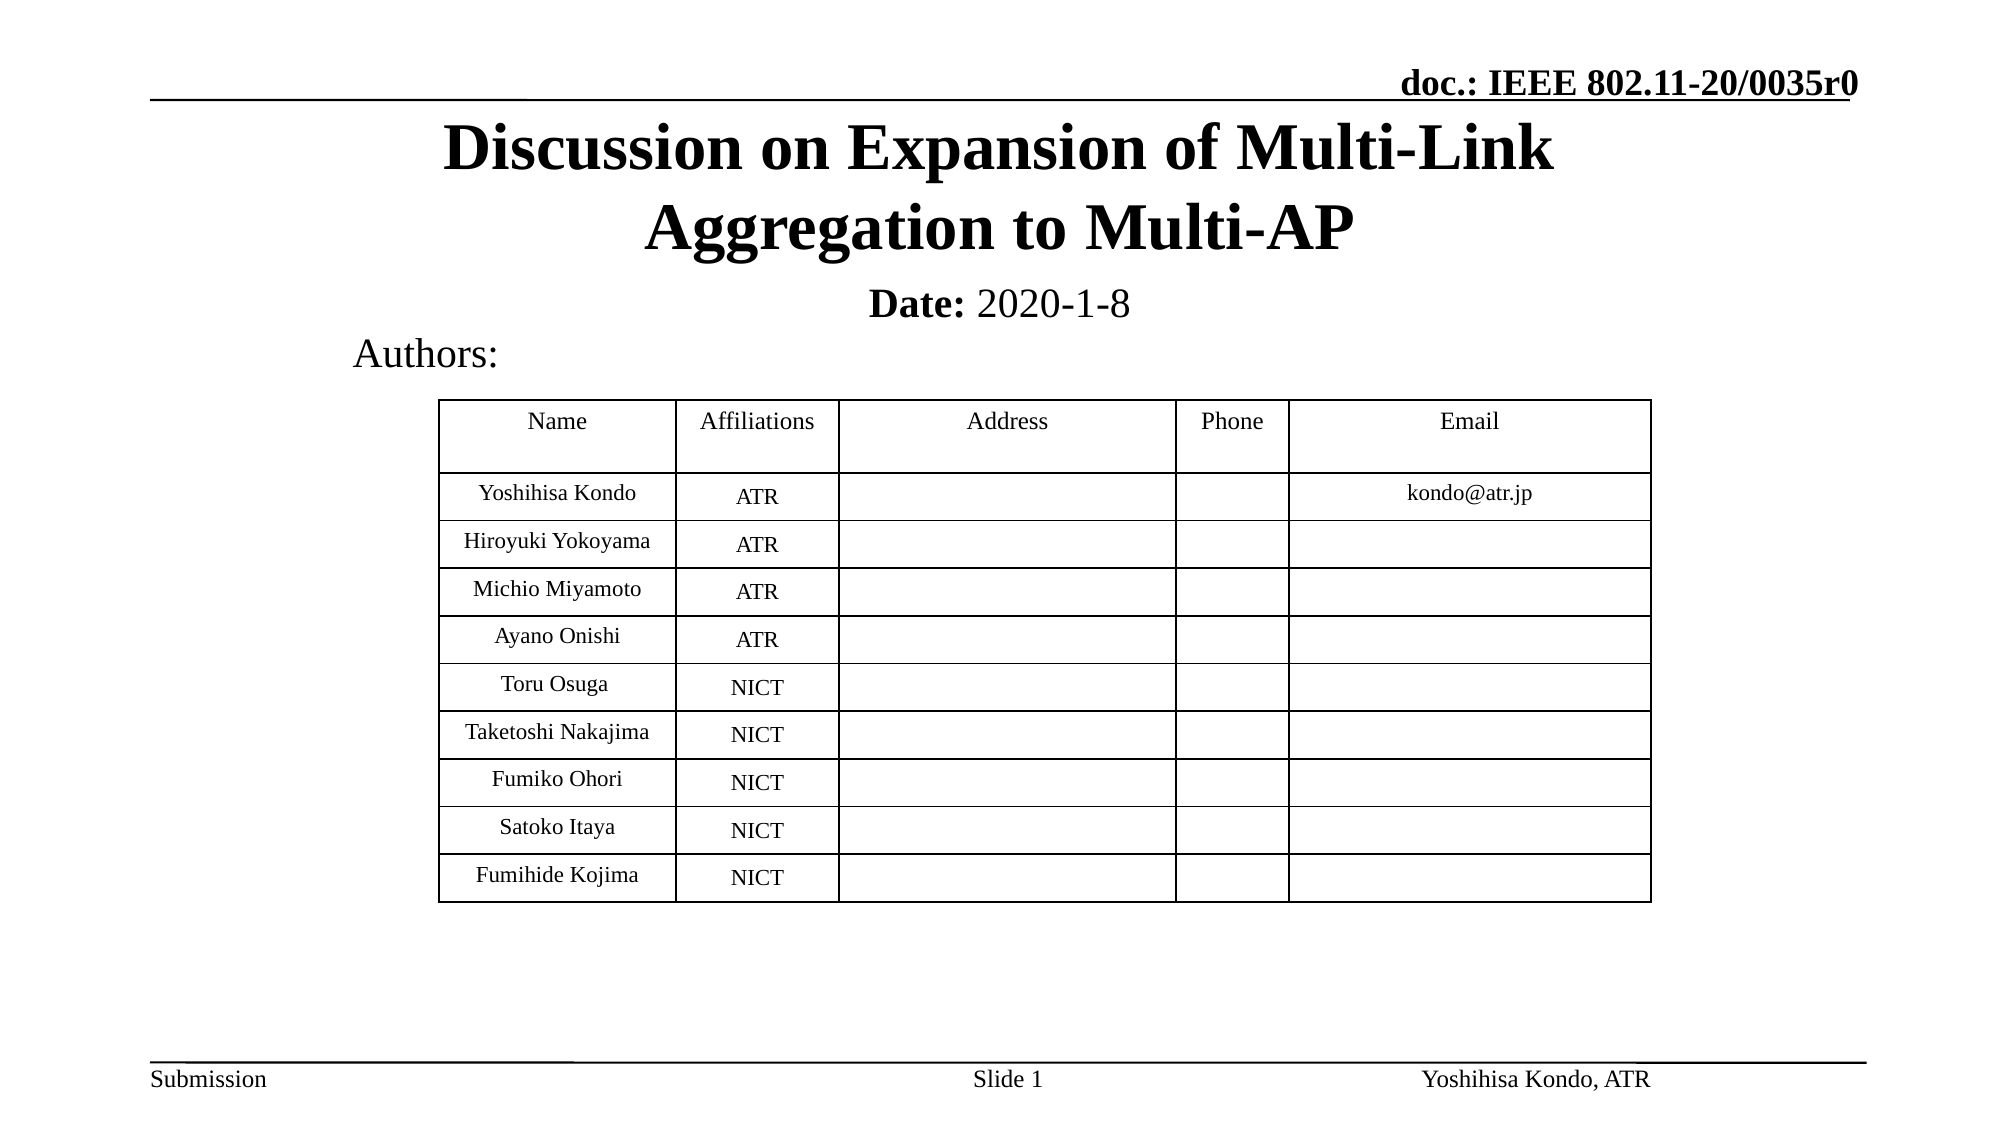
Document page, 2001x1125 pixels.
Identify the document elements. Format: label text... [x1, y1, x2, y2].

table_cell [1177, 521, 1288, 567]
table_cell [1290, 855, 1650, 901]
table_cell [840, 569, 1175, 615]
text_box Authors: [337, 318, 575, 381]
table_cell ATR [677, 617, 838, 663]
table_cell Taketoshi Nakajima [440, 712, 675, 758]
table_cell NICT [677, 855, 838, 901]
table_cell Ayano Onishi [440, 617, 675, 663]
table_cell [840, 521, 1175, 567]
table_cell NICT [677, 712, 838, 758]
table_cell Satoko Itaya [440, 807, 675, 853]
table_cell [840, 474, 1175, 520]
table_cell NICT [677, 664, 838, 710]
footer Yoshihisa Kondo, ATR [1152, 1061, 1652, 1093]
table_cell [1177, 569, 1288, 615]
table_header Affiliations [677, 401, 838, 472]
table_cell [1177, 807, 1288, 853]
table_cell kondo@atr.jp [1290, 474, 1650, 520]
table_header Address [840, 401, 1175, 472]
table_cell [840, 664, 1175, 710]
table_cell [840, 712, 1175, 758]
table_cell [1177, 474, 1288, 520]
table_cell [1290, 712, 1650, 758]
table_cell [840, 617, 1175, 663]
table_cell [1177, 855, 1288, 901]
title Discussion on Expansion of Multi-Link Aggregation to Multi-AP [362, 112, 1638, 267]
table_cell Toru Osuga [440, 664, 675, 710]
table_cell ATR [677, 569, 838, 615]
table_cell Fumihide Kojima [440, 855, 675, 901]
table_header Name [440, 401, 675, 472]
table_header Phone [1177, 401, 1288, 472]
table_cell Yoshihisa Kondo [440, 474, 675, 520]
table_cell [1177, 664, 1288, 710]
table_cell NICT [677, 807, 838, 853]
table_cell Fumiko Ohori [440, 760, 675, 806]
table_cell [1177, 760, 1288, 806]
slide_number Slide 1 [950, 1061, 1067, 1123]
table_cell [1177, 617, 1288, 663]
table_cell [1290, 569, 1650, 615]
table_cell [1290, 807, 1650, 853]
table_cell NICT [677, 760, 838, 806]
table_cell [840, 855, 1175, 901]
table_cell Hiroyuki Yokoyama [440, 521, 675, 567]
table_cell [1177, 712, 1288, 758]
table_cell [1290, 760, 1650, 806]
table_cell [1290, 664, 1650, 710]
table_cell [1290, 617, 1650, 663]
table_cell [840, 807, 1175, 853]
list Date: 2020-1-8 [362, 267, 1638, 334]
table_cell [840, 760, 1175, 806]
table_cell Michio Miyamoto [440, 569, 675, 615]
table_cell [1290, 521, 1650, 567]
table_header Email [1290, 401, 1650, 472]
table_cell ATR [677, 474, 838, 520]
table_cell ATR [677, 521, 838, 567]
